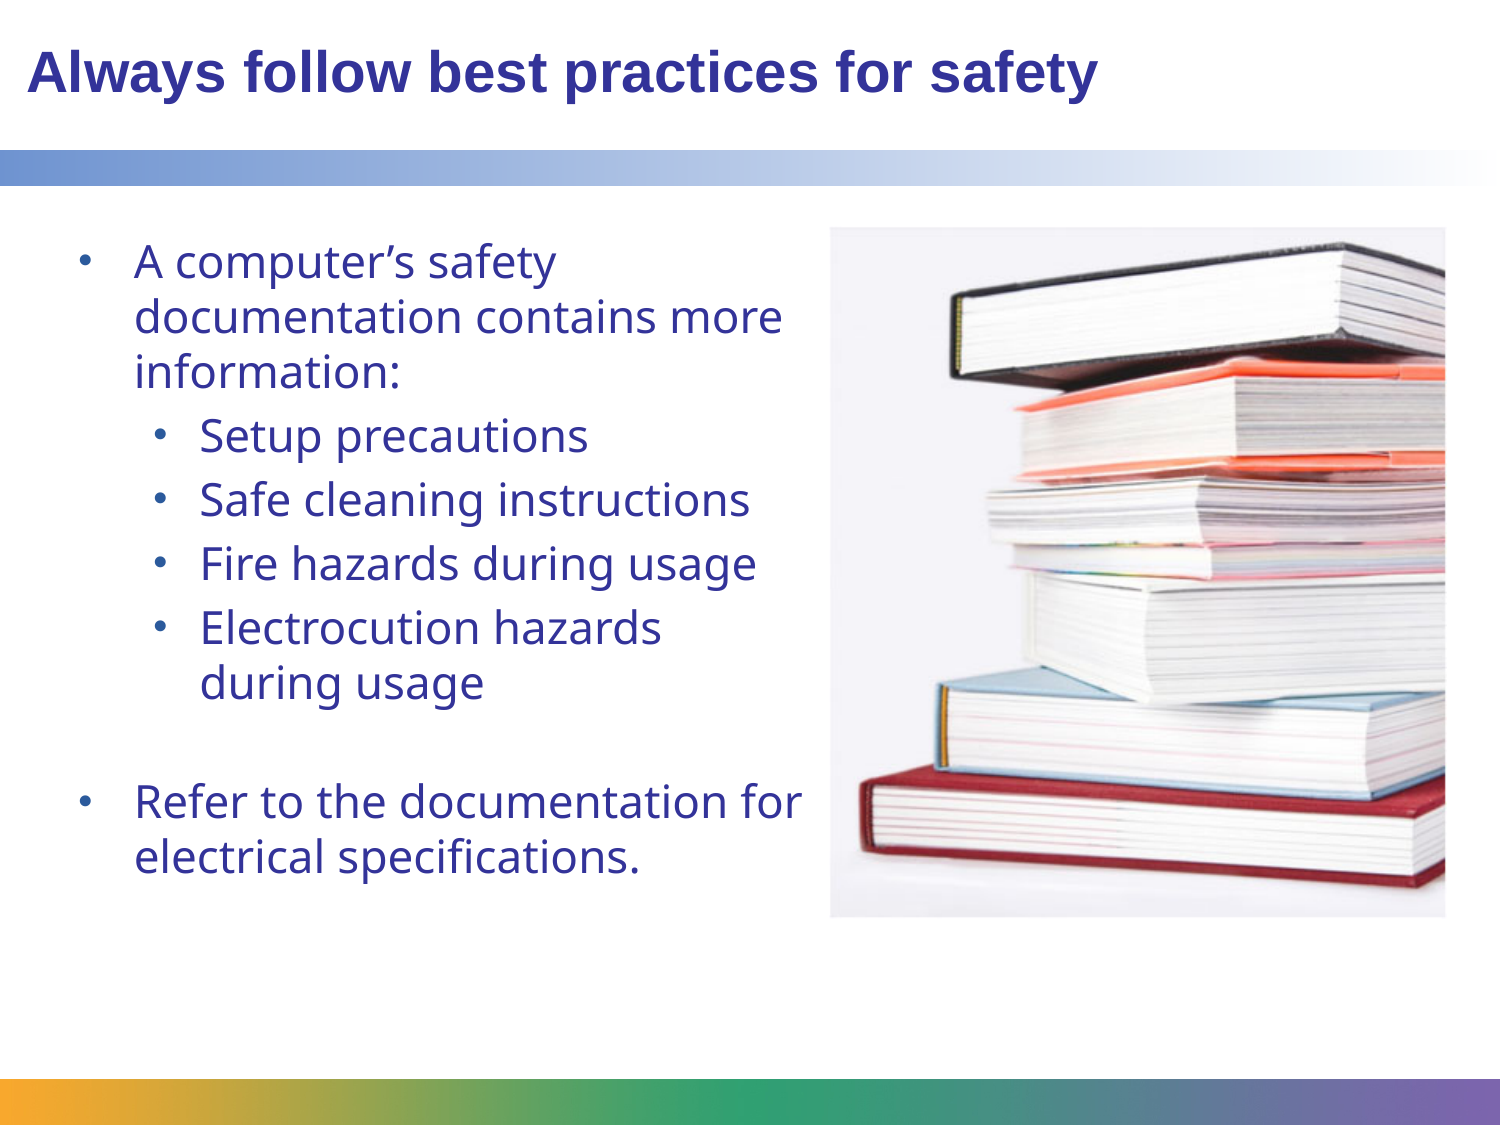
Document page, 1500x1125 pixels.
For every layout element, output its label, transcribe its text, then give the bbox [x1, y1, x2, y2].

title Always follow best practices for safety [10, 0, 1441, 138]
picture [0, 1079, 1500, 1125]
picture [829, 225, 1447, 919]
list A computer’s safety documentation contains more information: Setup precautions Safe cleaning instructions Fire hazards during usage Electrocution hazards during usage Refer to the documentation for electrical specifications. [62, 224, 834, 1013]
